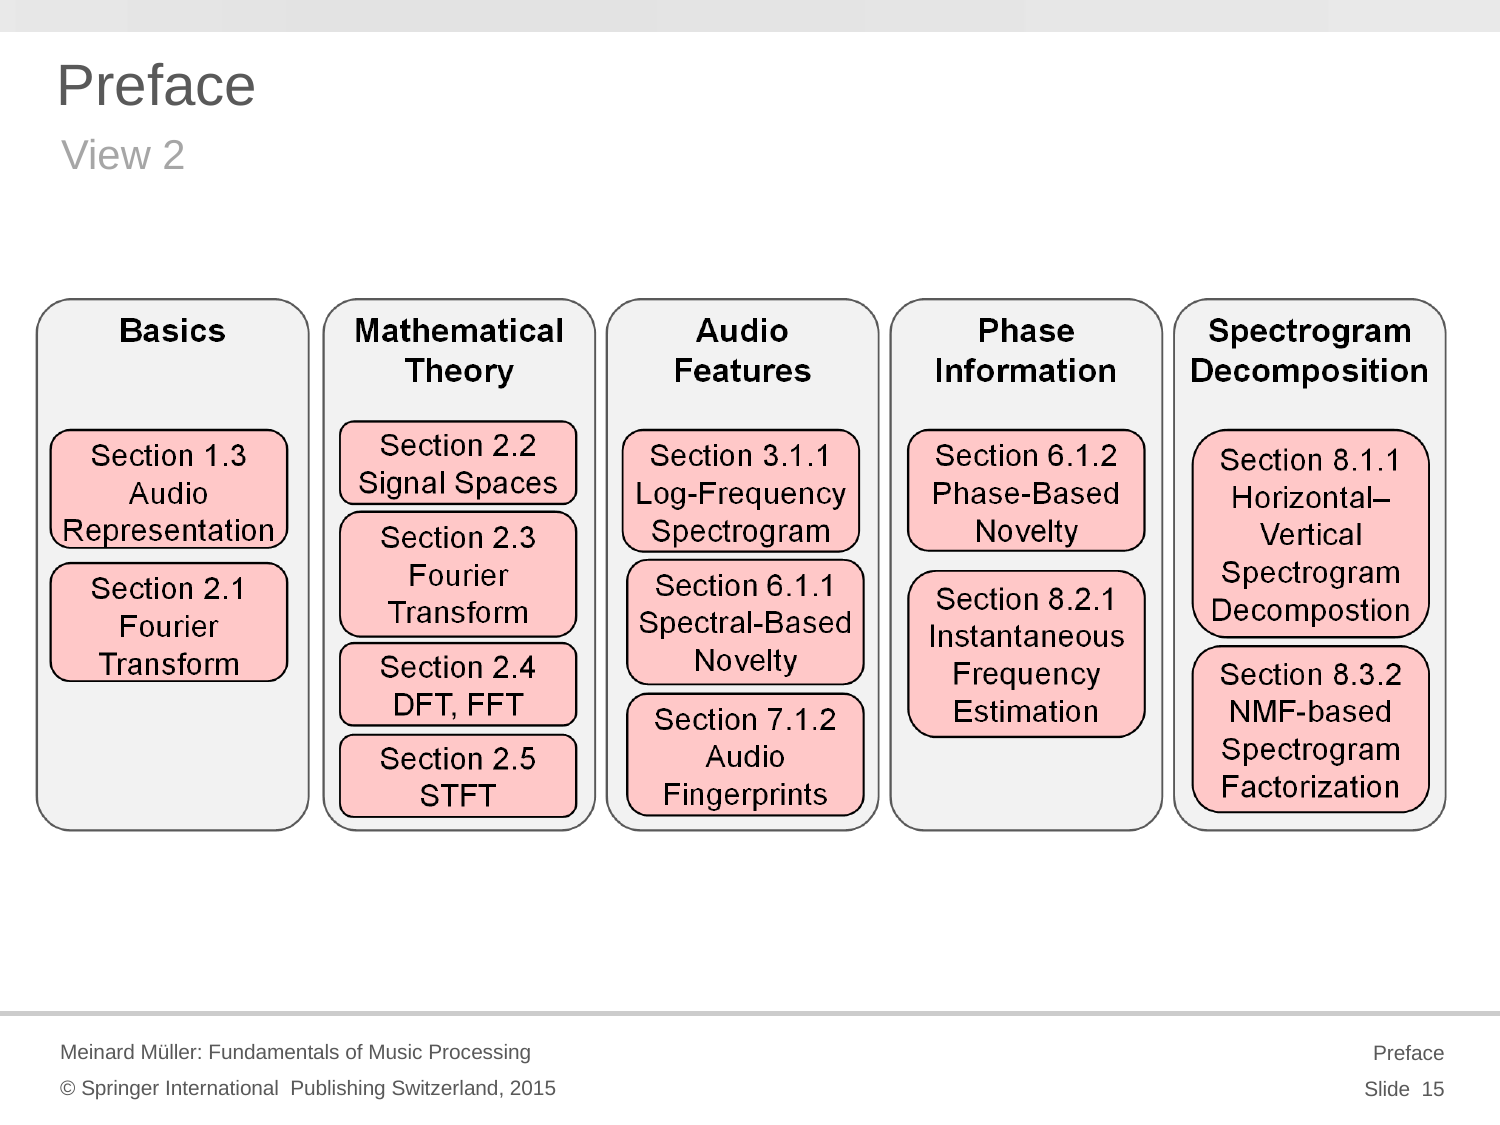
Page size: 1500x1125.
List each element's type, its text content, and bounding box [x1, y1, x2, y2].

picture [30, 291, 1460, 846]
list View 2 [46, 115, 276, 198]
picture [0, 0, 1500, 32]
title Preface [40, 39, 1448, 133]
